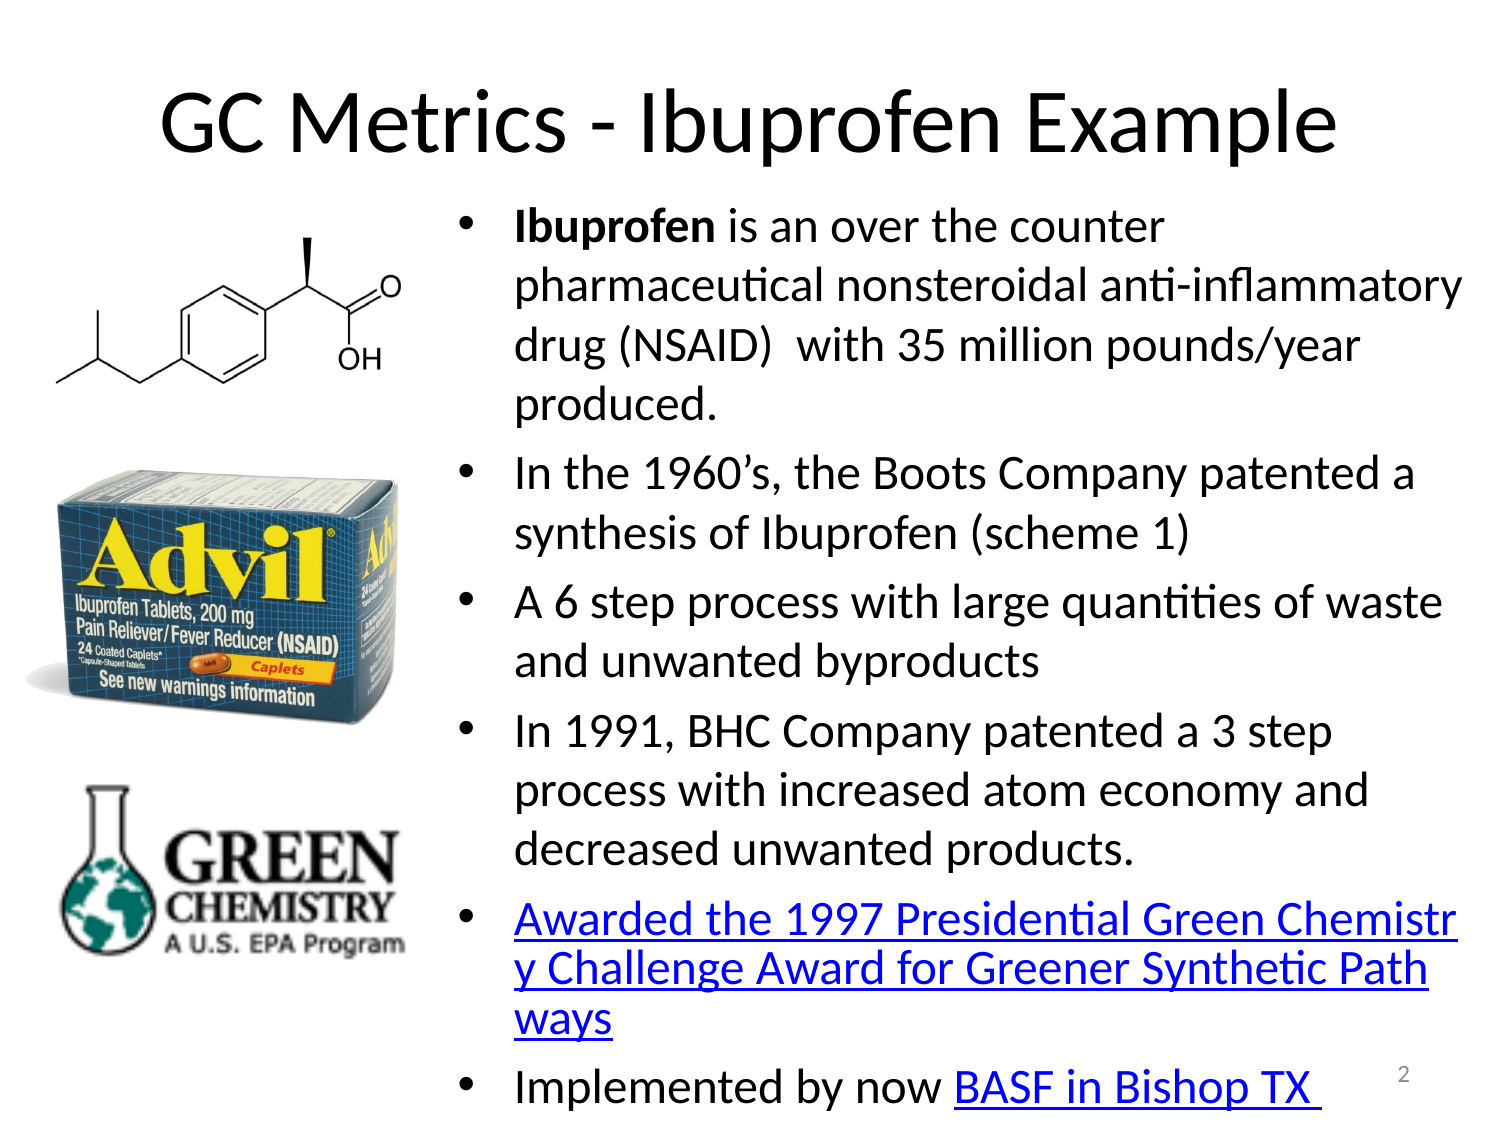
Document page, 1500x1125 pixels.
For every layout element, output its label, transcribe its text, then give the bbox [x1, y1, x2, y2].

picture [0, 464, 406, 732]
slide_number 2 [1074, 1042, 1425, 1103]
picture [38, 220, 418, 401]
title GC Metrics - Ibuprofen Example [75, 45, 1425, 186]
picture [50, 780, 418, 963]
list Ibuprofen is an over the counter pharmaceutical nonsteroidal anti-inflammatory drug (NSAID) with 35 million pounds/year produced. In the 1960’s, the Boots Company patented a synthesis of Ibuprofen (scheme 1) A 6 step process with large quantities of waste and unwanted byproducts In 1991, BHC Company patented a 3 step process with increased atom economy and decreased unwanted products. Awarded the 1997 Presidential Green Chemistry Challenge Award for Greener Synthetic Pathways Implemented by now BASF in Bishop TX producing 35 million pounds/year [442, 185, 1478, 1094]
